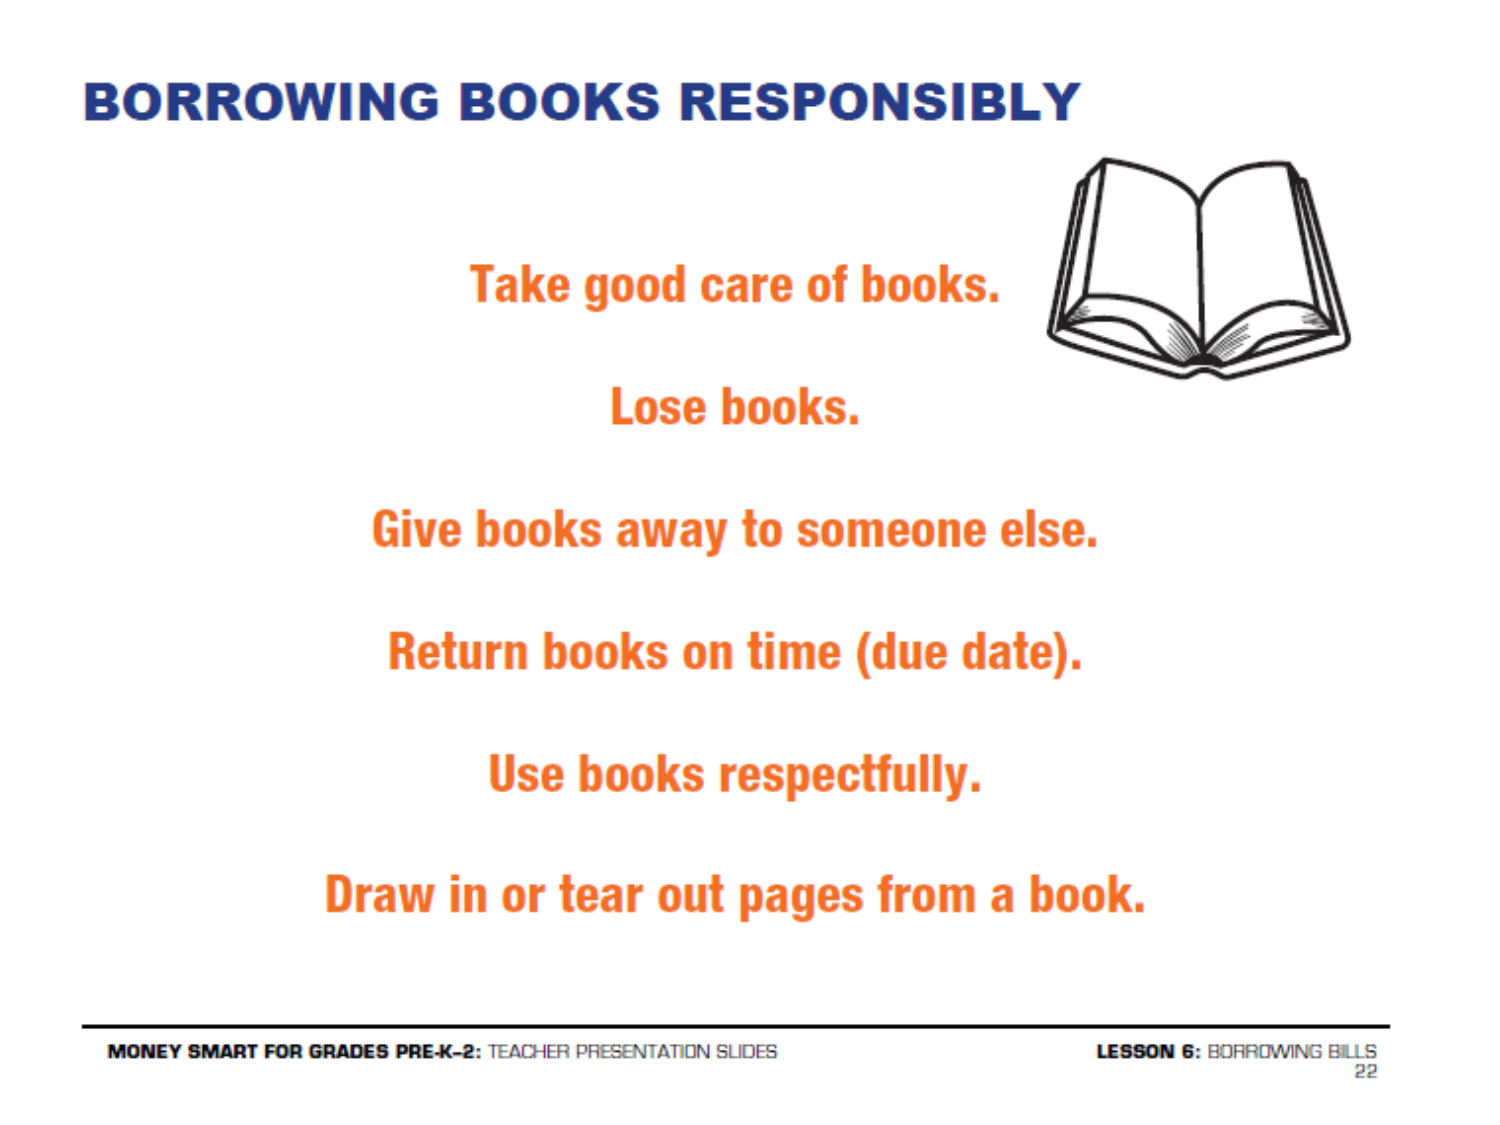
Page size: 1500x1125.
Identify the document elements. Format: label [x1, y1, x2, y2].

picture [37, 32, 1438, 1112]
